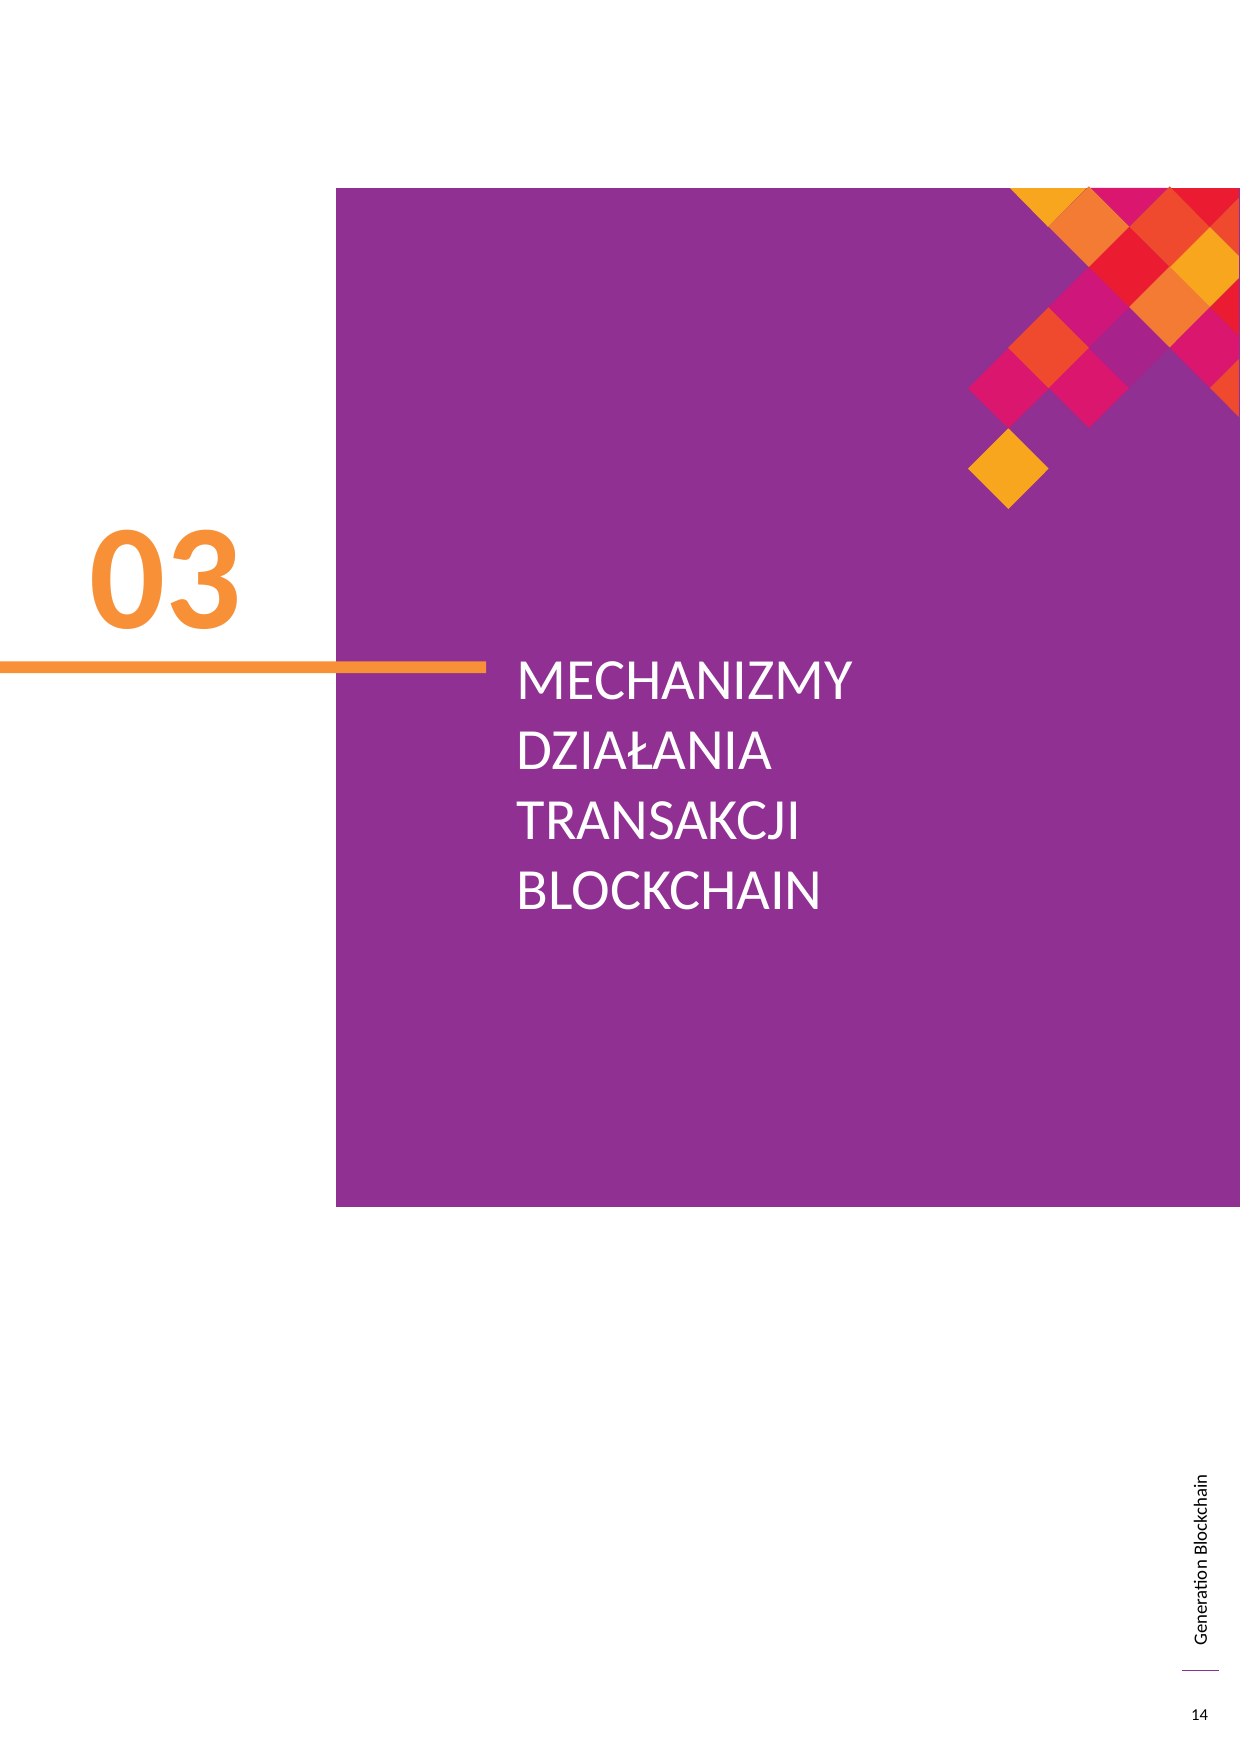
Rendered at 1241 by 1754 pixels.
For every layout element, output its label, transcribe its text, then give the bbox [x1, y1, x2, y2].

list 03 [74, 471, 375, 727]
list MECHANIZMY DZIAŁANIA TRANSAKCJI BLOCKCHAIN [501, 634, 1074, 813]
slide_number 14 [1170, 1692, 1229, 1736]
